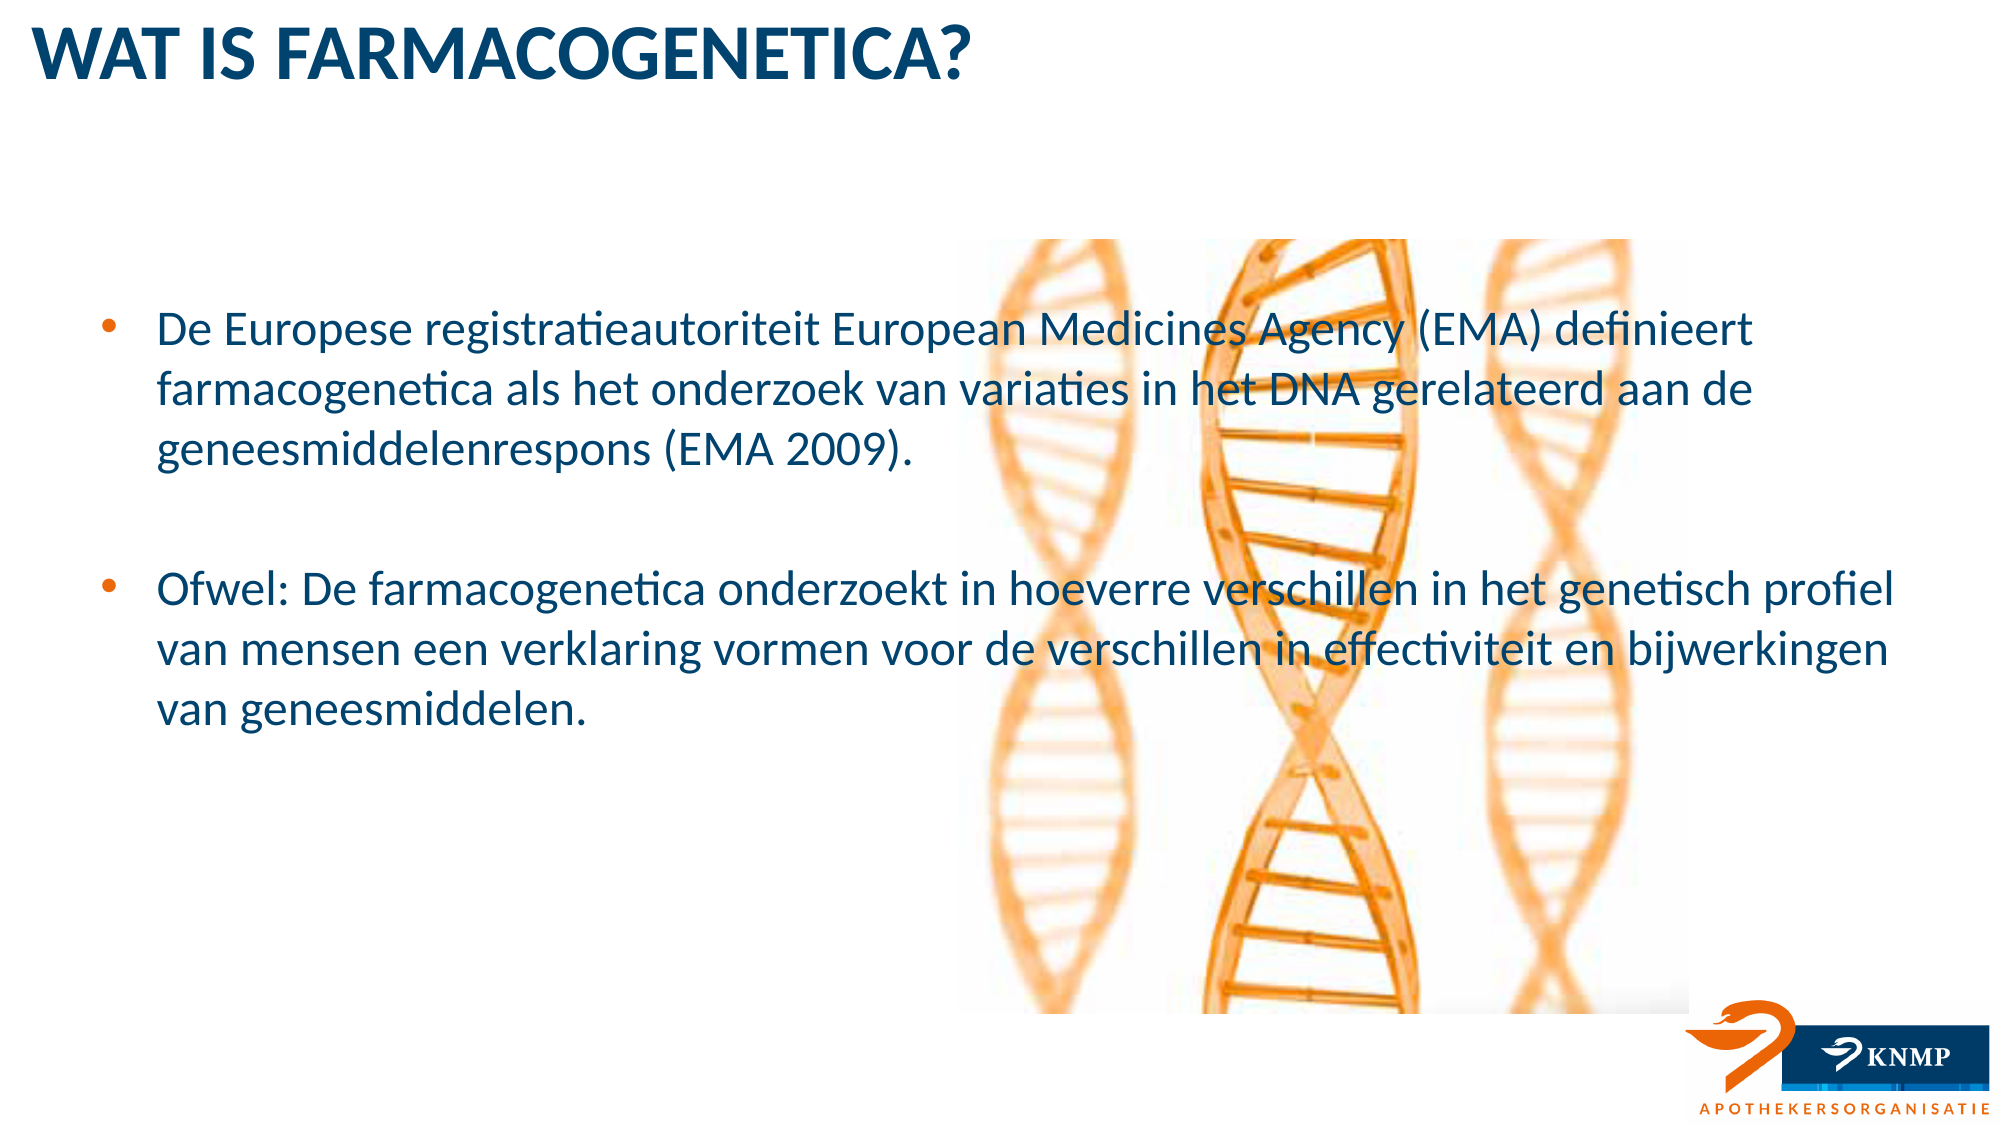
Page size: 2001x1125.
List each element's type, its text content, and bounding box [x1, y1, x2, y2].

picture [957, 238, 2000, 1125]
list De Europese registratieautoriteit European Medicines Agency (EMA) definieert farmacogenetica als het onderzoek van variaties in het DNA gerelateerd aan de geneesmiddelenrespons (EMA 2009). Ofwel: De farmacogenetica onderzoekt in hoeverre verschillen in het genetisch profiel van mensen een verklaring vormen voor de verschillen in effectiviteit en bijwerkingen van geneesmiddelen. [100, 295, 952, 1004]
list De Europese registratieautoriteit European Medicines Agency (EMA) definieert farmacogenetica als het onderzoek van variaties in het DNA gerelateerd aan de geneesmiddelenrespons (EMA 2009). Ofwel: De farmacogenetica onderzoekt in hoeverre verschillen in het genetisch profiel van mensen een verklaring vormen voor de verschillen in effectiviteit en bijwerkingen van geneesmiddelen. [1694, 295, 1932, 1004]
title Wat is farmacogenetica? [31, 0, 1932, 96]
